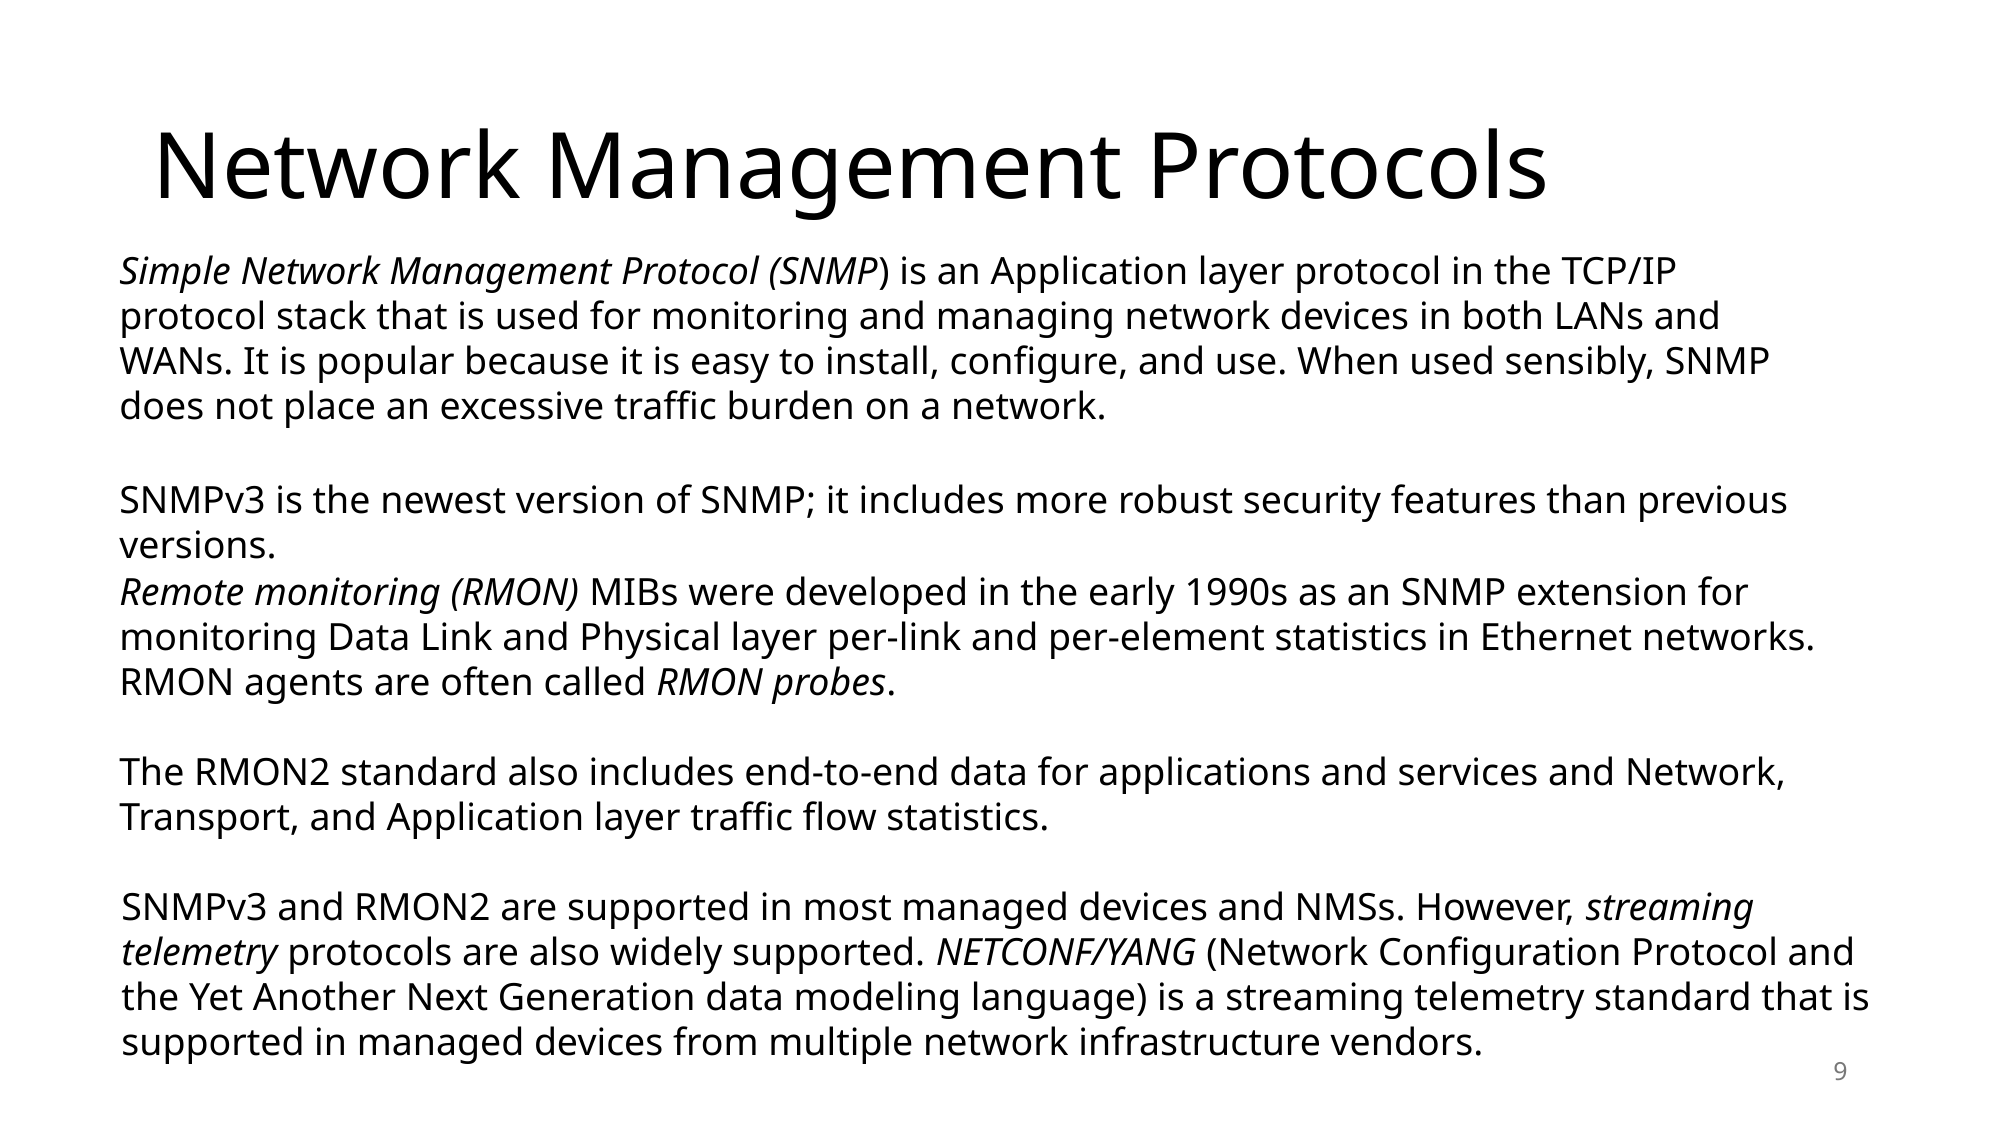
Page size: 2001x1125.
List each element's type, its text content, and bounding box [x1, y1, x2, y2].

text_box Simple Network Management Protocol (SNMP) is an Application layer protocol in the TCP/IP protocol stack that is used for monitoring and managing network devices in both LANs and WANs. It is popular because it is easy to install, configure, and use. When used sensibly, SNMP does not place an excessive traffic burden on a network. [104, 239, 1846, 435]
slide_number 9 [1412, 1071, 1863, 1103]
text_box Remote monitoring (RMON) MIBs were developed in the early 1990s as an SNMP extension for monitoring Data Link and Physical layer per-link and per-element statistics in Ethernet networks. RMON agents are often called RMON probes. The RMON2 standard also includes end-to-end data for applications and services and Network, Transport, and Application layer traffic flow statistics. [104, 560, 1889, 846]
text_box SNMPv3 and RMON2 are supported in most managed devices and NMSs. However, streaming telemetry protocols are also widely supported. NETCONF/YANG (Network Configuration Protocol and the Yet Another Next Generation data modeling language) is a streaming telemetry standard that is supported in managed devices from multiple network infrastructure vendors. [106, 875, 1894, 1071]
title Network Management Protocols [137, 59, 1863, 278]
text_box SNMPv3 is the newest version of SNMP; it includes more robust security features than previous versions. [104, 468, 1846, 560]
